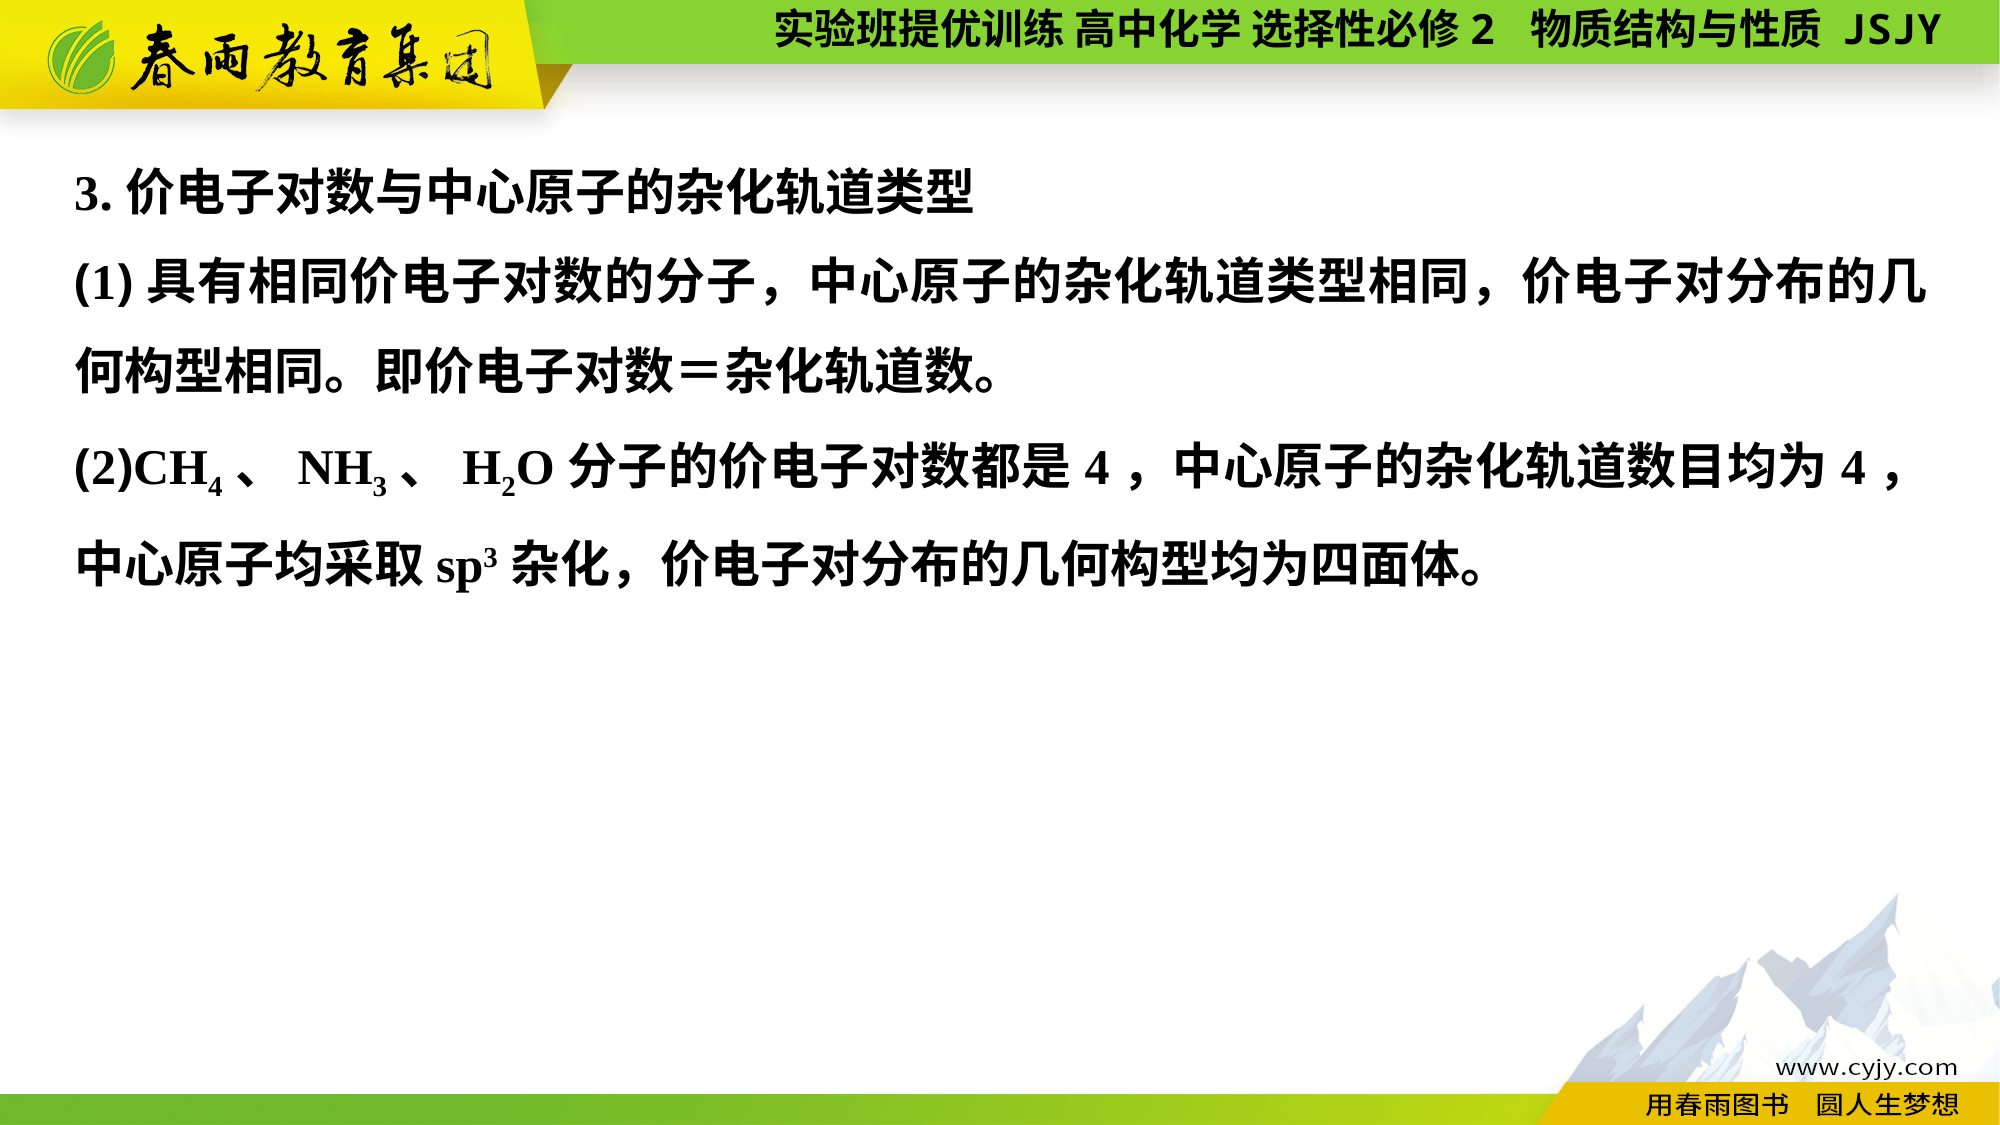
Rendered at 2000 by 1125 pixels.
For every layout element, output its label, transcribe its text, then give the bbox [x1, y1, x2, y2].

list 3.价电子对数与中心原子的杂化轨道类型 (1)具有相同价电子对数的分子，中心原子的杂化轨道类型相同，价电子对分布的几何构型相同。即价电子对数＝杂化轨道数。 (2)CH4、NH3、H2O分子的价电子对数都是4，中心原子的杂化轨道数目均为4，中心原子均采取sp3杂化，价电子对分布的几何构型均为四面体。 [59, 122, 1944, 592]
picture [0, 0, 2000, 1125]
